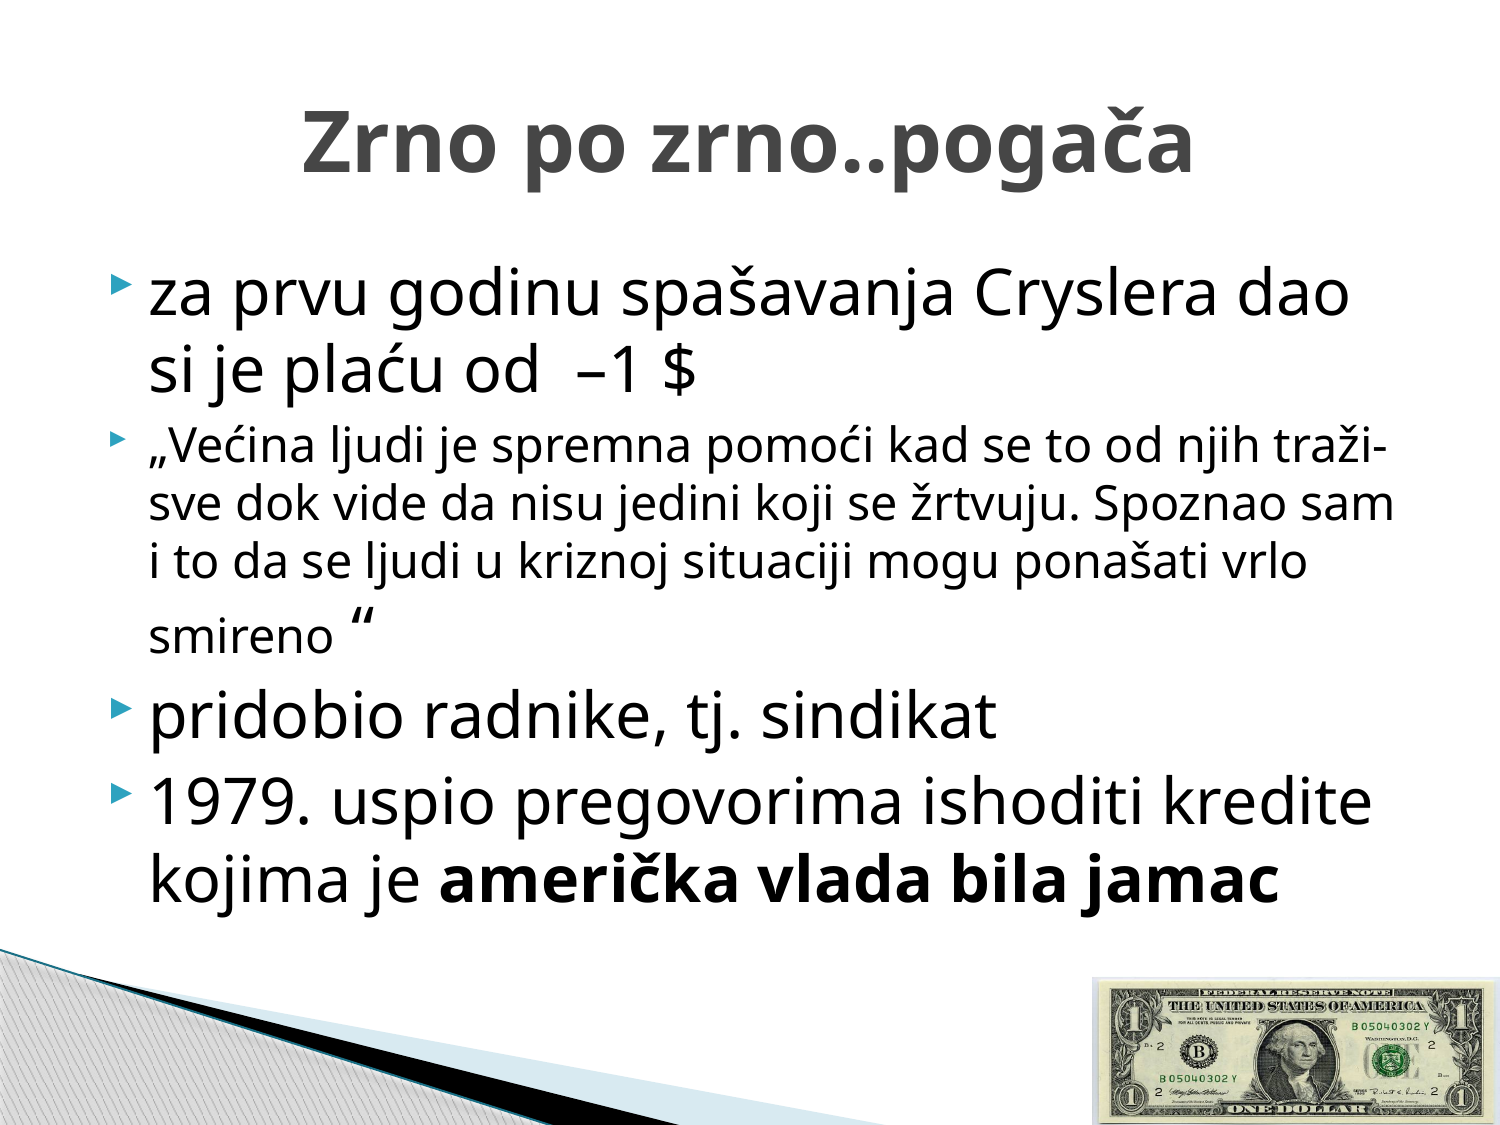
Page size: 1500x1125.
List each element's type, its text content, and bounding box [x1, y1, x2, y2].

list za prvu godinu spašavanja Cryslera dao si je plaću od –1 $ „Većina ljudi je spremna pomoći kad se to od njih traži- sve dok vide da nisu jedini koji se žrtvuju. Spoznao sam i to da se ljudi u kriznoj situaciji mogu ponašati vrlo smireno “ pridobio radnike, tj. sindikat 1979. uspio pregovorima ishoditi kredite kojima je američka vlada bila jamac [74, 242, 1426, 986]
picture [1092, 975, 1500, 1125]
title Zrno po zrno..pogača [75, 45, 1425, 233]
